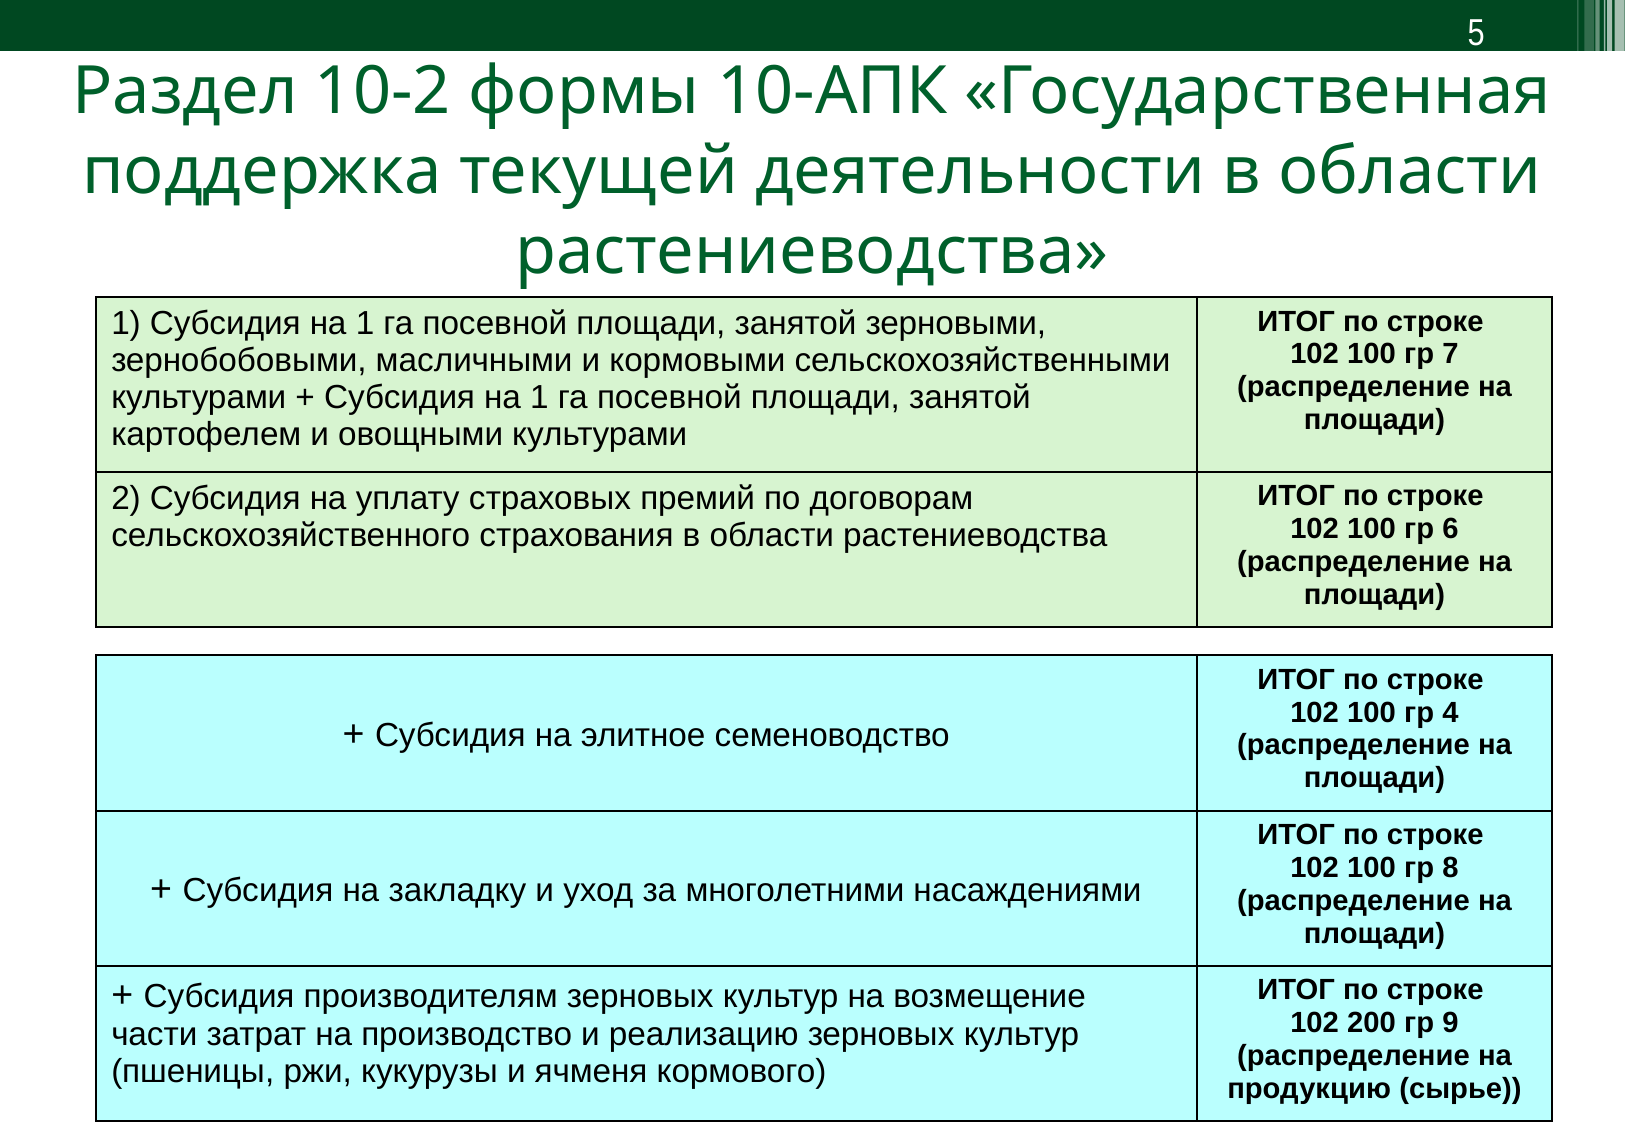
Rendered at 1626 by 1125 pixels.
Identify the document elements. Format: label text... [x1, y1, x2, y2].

table_header ИТОГ по строке 102 100 гр 7 (распределение на площади) [1198, 298, 1551, 471]
table_header ИТОГ по строке 102 100 гр 4 (распределение на площади) [1198, 656, 1551, 810]
table_header 1) Субсидия на 1 га посевной площади, занятой зерновыми, зернобобовыми, масличными и кормовыми сельскохозяйственными культурами + Субсидия на 1 га посевной площади, занятой картофелем и овощными культурами [97, 298, 1196, 471]
table_cell + Субсидия производителям зерновых культур на возмещение части затрат на производство и реализацию зерновых культур (пшеницы, ржи, кукурузы и ячменя кормового) [97, 967, 1196, 1120]
text_box Раздел 10-2 формы 10-АПК «Государственная поддержка текущей деятельности в области растениеводства» [0, 39, 1625, 295]
table_header + Субсидия на элитное семеноводство [97, 656, 1196, 810]
table_cell 2) Субсидия на уплату страховых премий по договорам сельскохозяйственного страхования в области растениеводства [97, 473, 1196, 626]
table_cell ИТОГ по строке 102 200 гр 9 (распределение на продукцию (сырье)) [1198, 967, 1551, 1120]
table_cell ИТОГ по строке 102 100 гр 6 (распределение на площади) [1198, 473, 1551, 626]
slide_number 5 [1452, 0, 1588, 39]
table_cell + Субсидия на закладку и уход за многолетними насаждениями [97, 812, 1196, 965]
table_cell ИТОГ по строке 102 100 гр 8 (распределение на площади) [1198, 812, 1551, 965]
